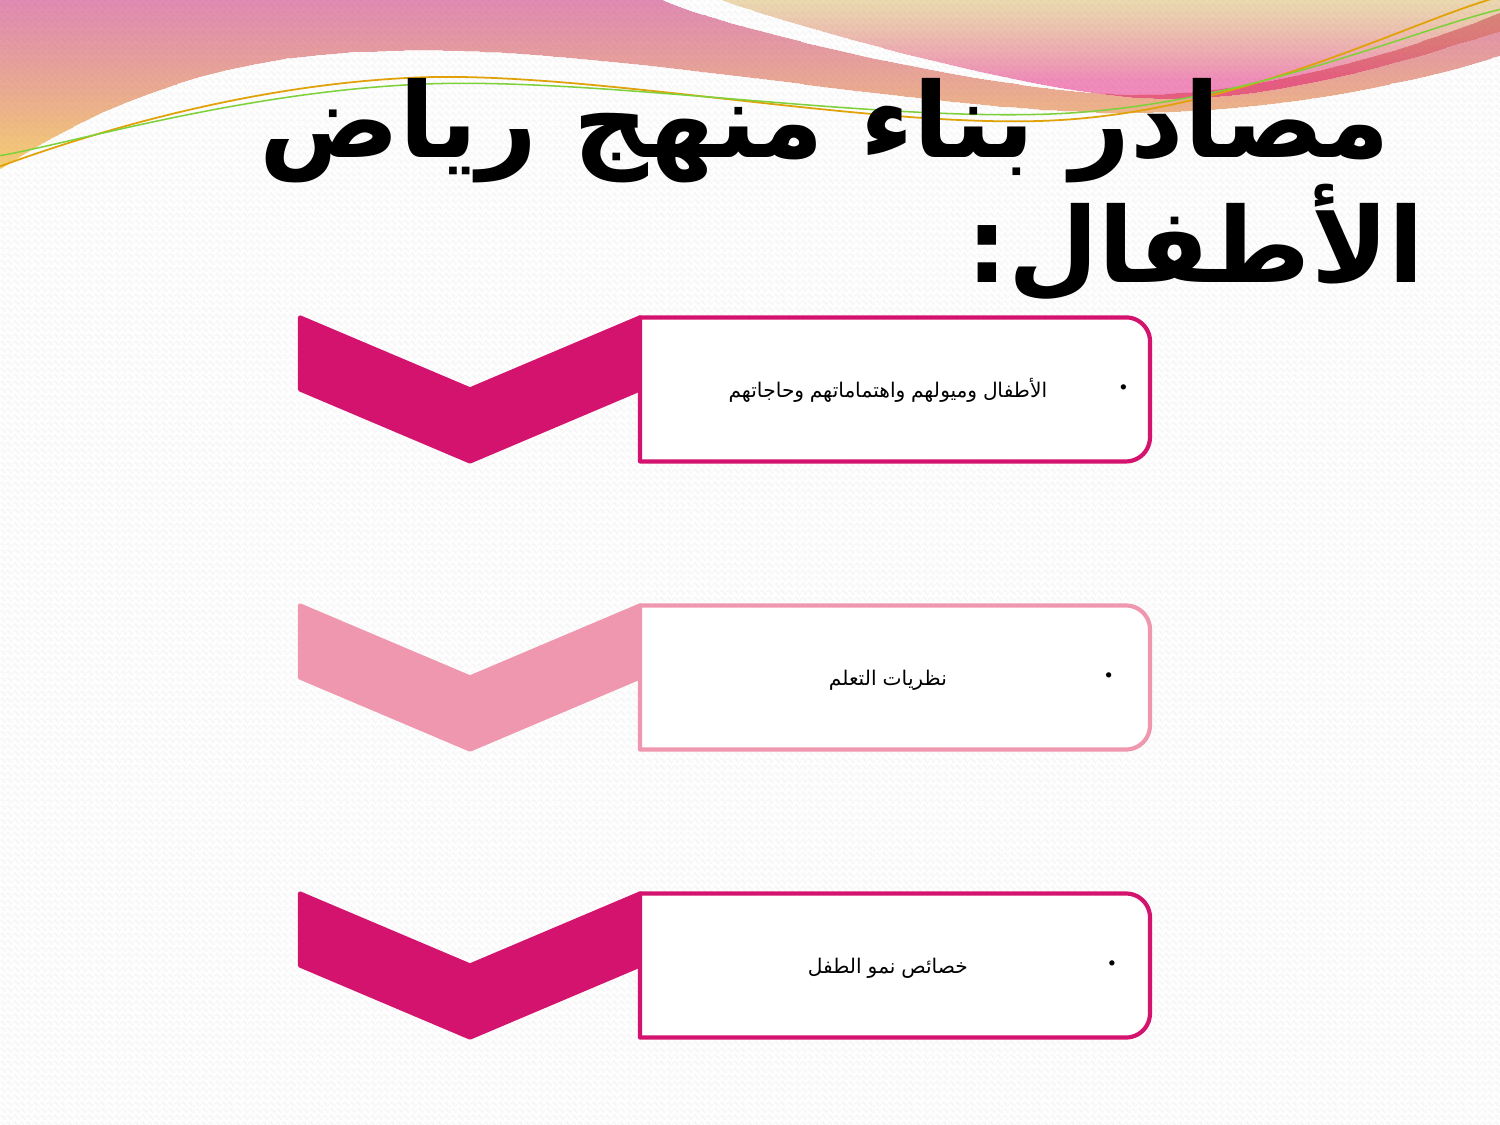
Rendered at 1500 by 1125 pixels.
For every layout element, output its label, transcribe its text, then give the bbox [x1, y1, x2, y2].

title مصادر بناء منهج رياض الأطفال: [74, 115, 1426, 304]
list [299, 317, 1151, 1038]
